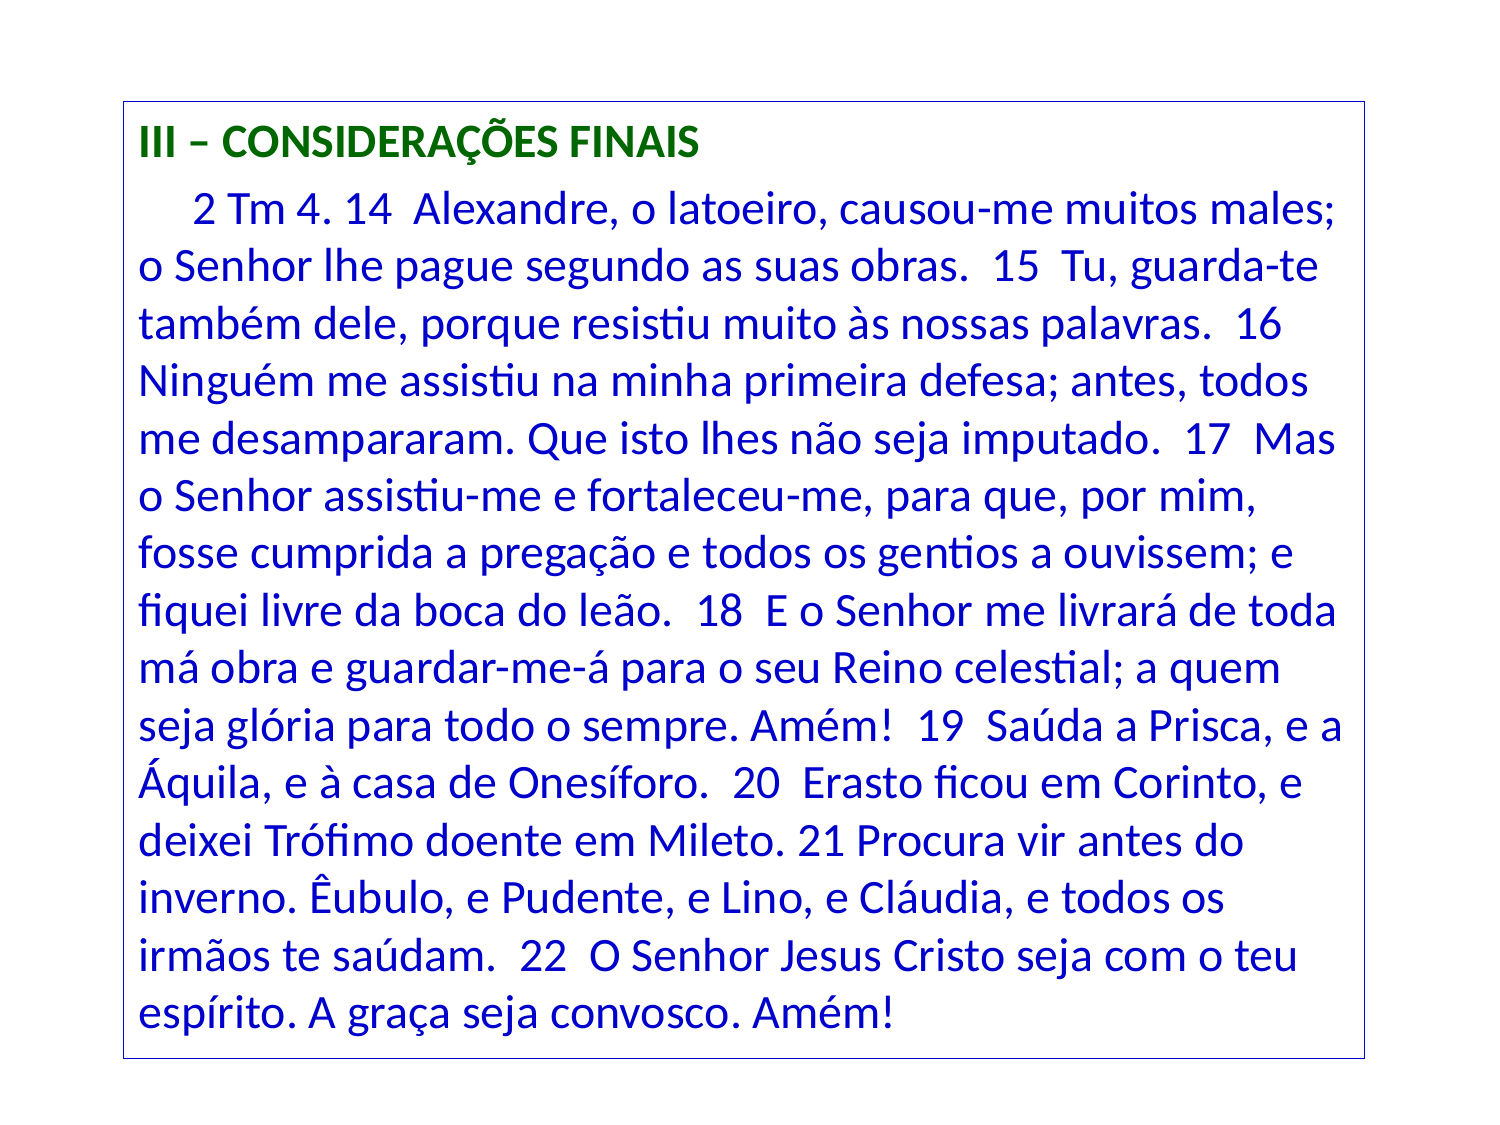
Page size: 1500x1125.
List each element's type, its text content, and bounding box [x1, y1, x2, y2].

list III – CONSIDERAÇÕES FINAIS 2 Tm 4. 14 Alexandre, o latoeiro, causou-me muitos males; o Senhor lhe pague segundo as suas obras. 15 Tu, guarda-te também dele, porque resistiu muito às nossas palavras. 16 Ninguém me assistiu na minha primeira defesa; antes, todos me desampararam. Que isto lhes não seja imputado. 17 Mas o Senhor assistiu-me e fortaleceu-me, para que, por mim, fosse cumprida a pregação e todos os gentios a ouvissem; e fiquei livre da boca do leão. 18 E o Senhor me livrará de toda má obra e guardar-me-á para o seu Reino celestial; a quem seja glória para todo o sempre. Amém! 19 Saúda a Prisca, e a Áquila, e à casa de Onesíforo. 20 Erasto ficou em Corinto, e deixei Trófimo doente em Mileto. 21 Procura vir antes do inverno. Êubulo, e Pudente, e Lino, e Cláudia, e todos os irmãos te saúdam. 22 O Senhor Jesus Cristo seja com o teu espírito. A graça seja convosco. Amém! [123, 101, 1365, 1059]
